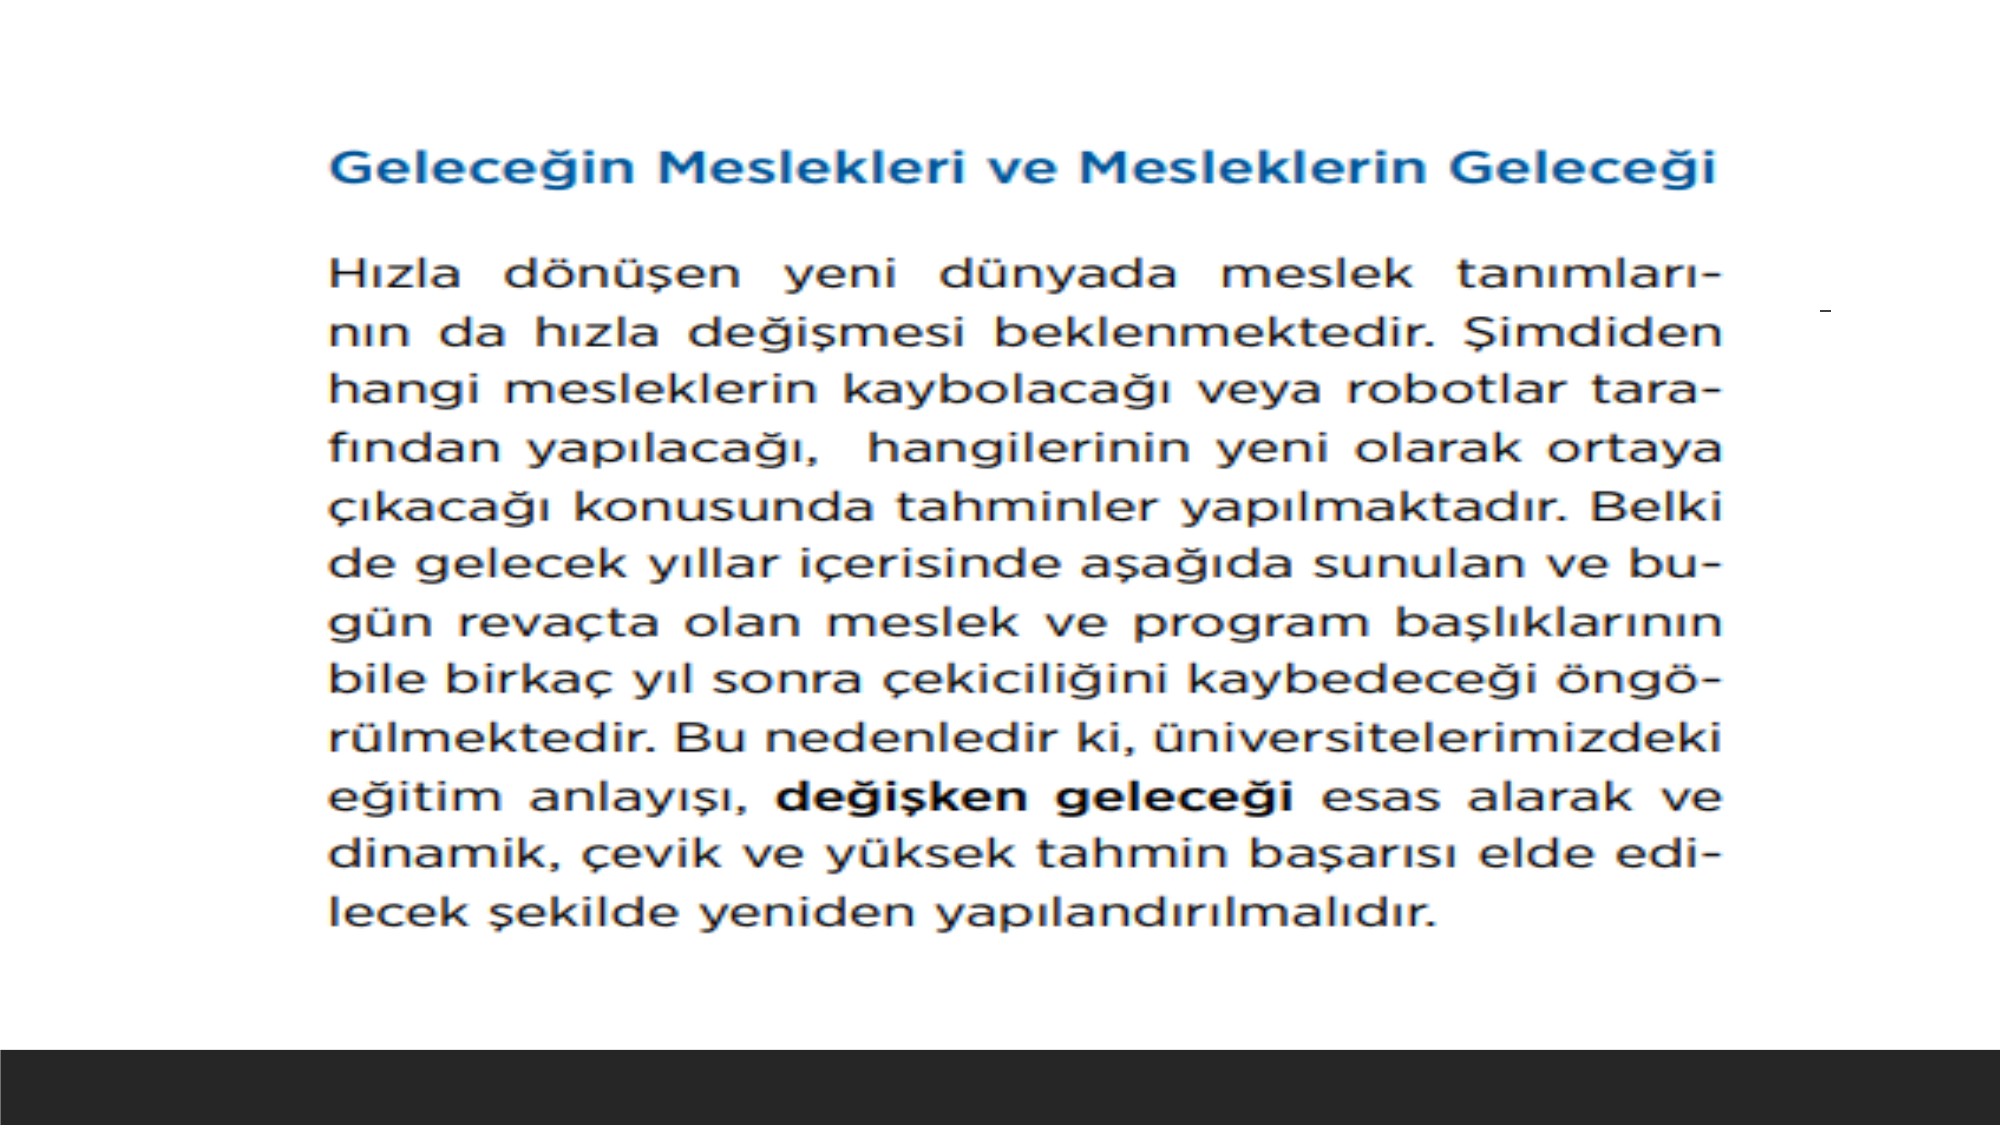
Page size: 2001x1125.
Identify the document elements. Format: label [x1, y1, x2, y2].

picture [169, 31, 1821, 964]
